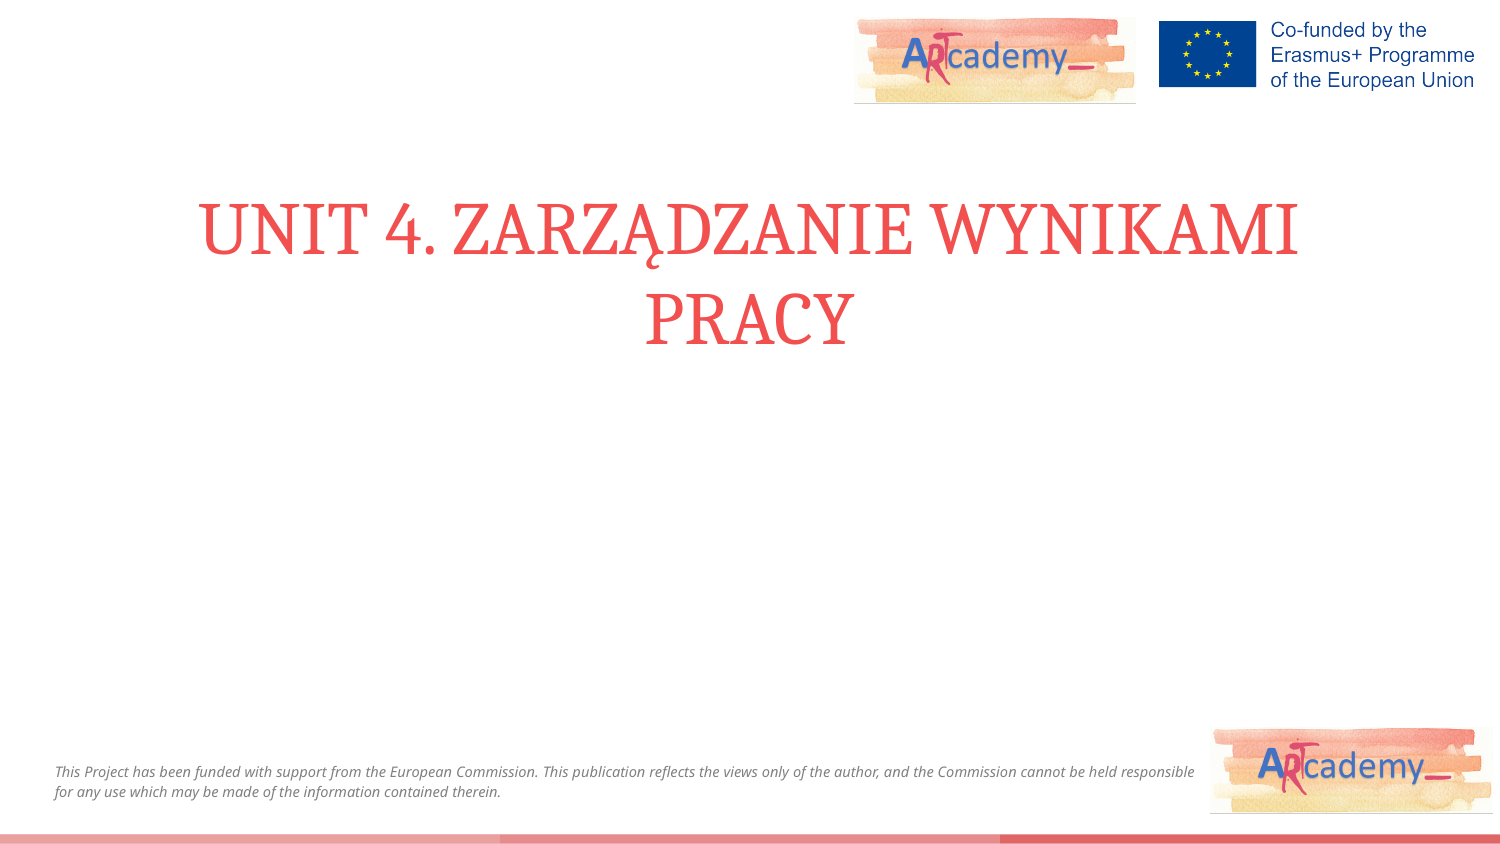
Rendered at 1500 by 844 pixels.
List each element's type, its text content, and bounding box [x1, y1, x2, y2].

picture [854, 0, 1137, 134]
picture [1158, 21, 1474, 91]
text_box This Project has been funded with support from the European Commission. This publication reflects the views only of the author, and the Commission cannot be held responsible for any use which may be made of the information contained therein. [39, 754, 1205, 799]
picture [1210, 709, 1493, 844]
title UNIT 4. ZARZĄDZANIE WYNIKAMI PRACY [164, 167, 1336, 375]
